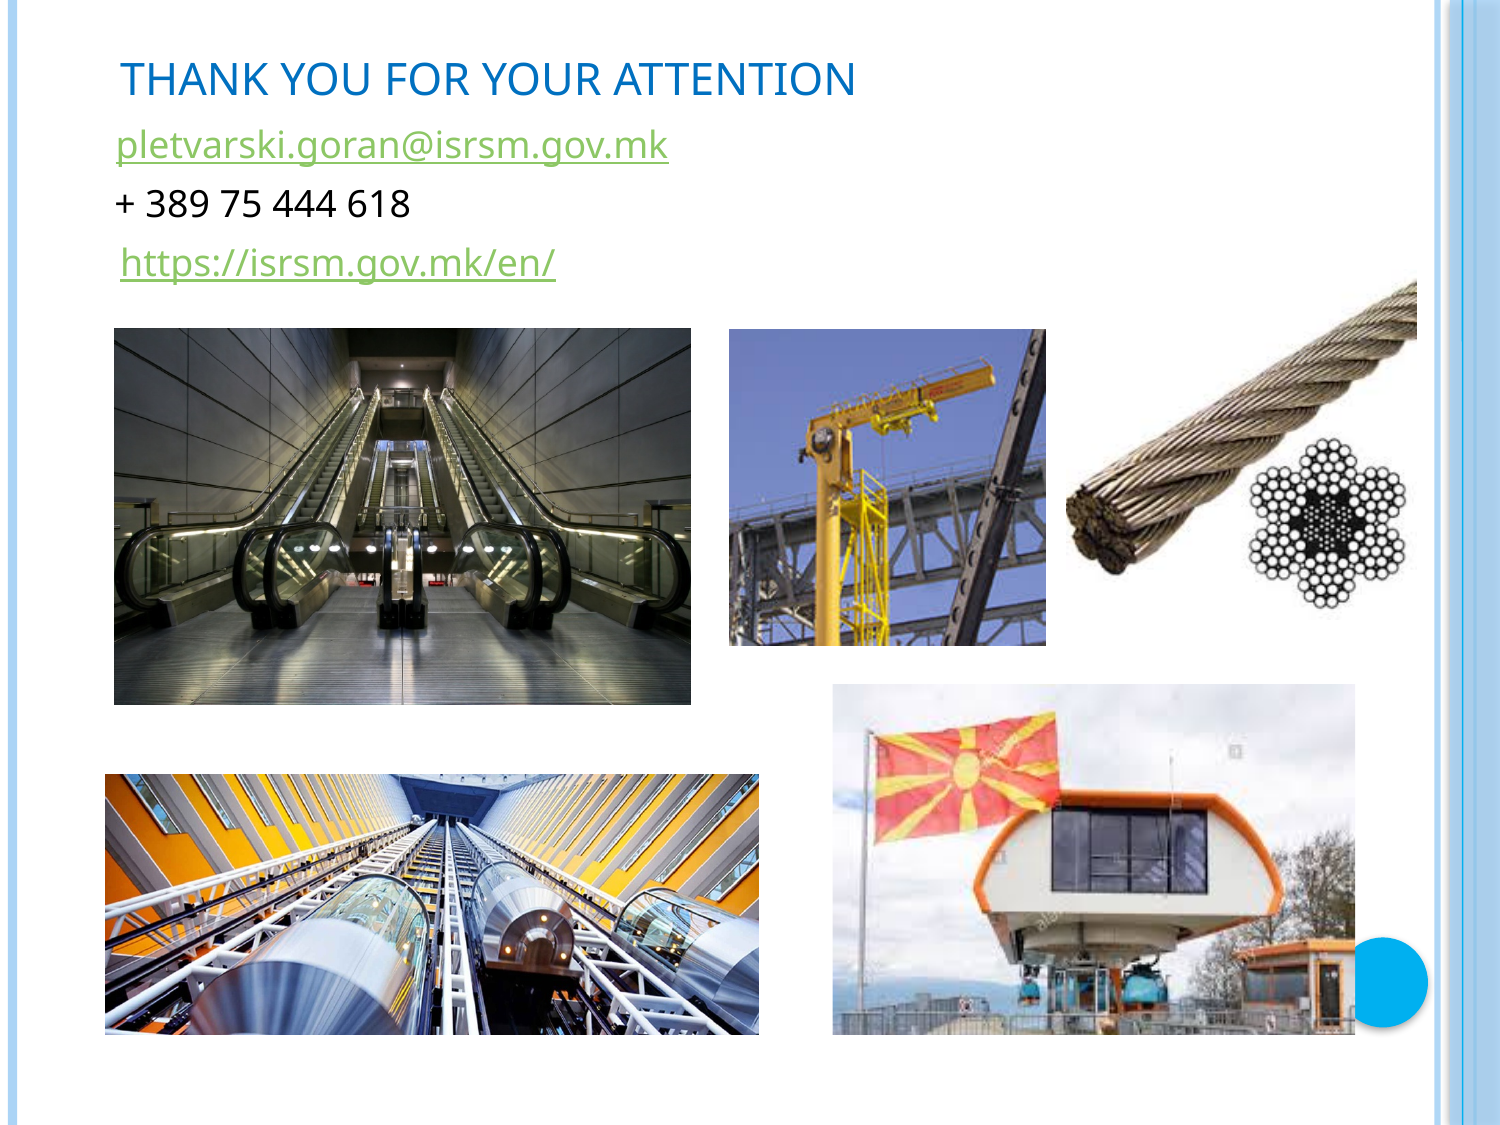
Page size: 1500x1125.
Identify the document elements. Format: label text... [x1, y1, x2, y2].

text_box https://isrsm.gov.mk/en/ [105, 231, 856, 298]
text_box pletvarski.goran@isrsm.gov.mk [100, 113, 851, 180]
footer [1379, 380, 1440, 906]
picture [104, 774, 760, 1036]
picture [113, 328, 692, 705]
picture [1065, 268, 1417, 621]
picture [832, 683, 1356, 1036]
title Thank you for your attention [105, 42, 985, 112]
picture [729, 329, 1046, 646]
text_box + 389 75 444 618 [99, 172, 850, 233]
